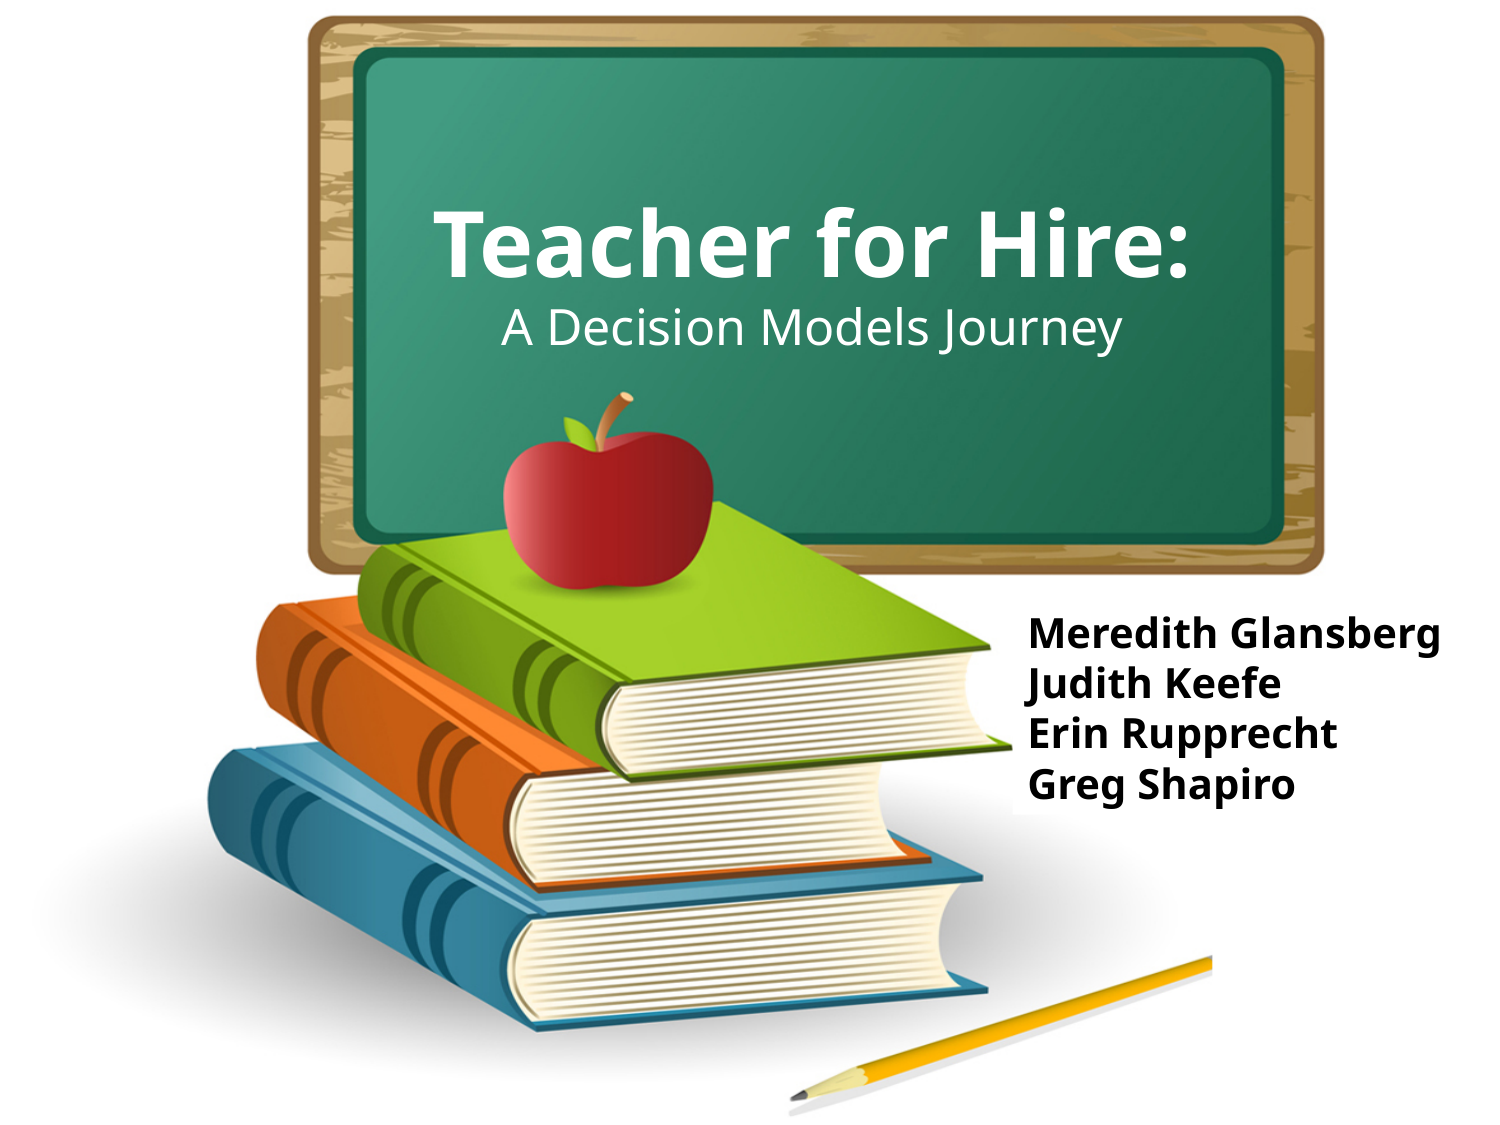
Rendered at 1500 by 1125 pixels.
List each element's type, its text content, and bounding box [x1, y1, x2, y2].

picture [0, 0, 1338, 1125]
title Teacher for Hire: A Decision Models Journey [174, 149, 1450, 392]
text_box Meredith Glansberg Judith Keefe Erin Rupprecht Greg Shapiro [1012, 599, 1500, 815]
